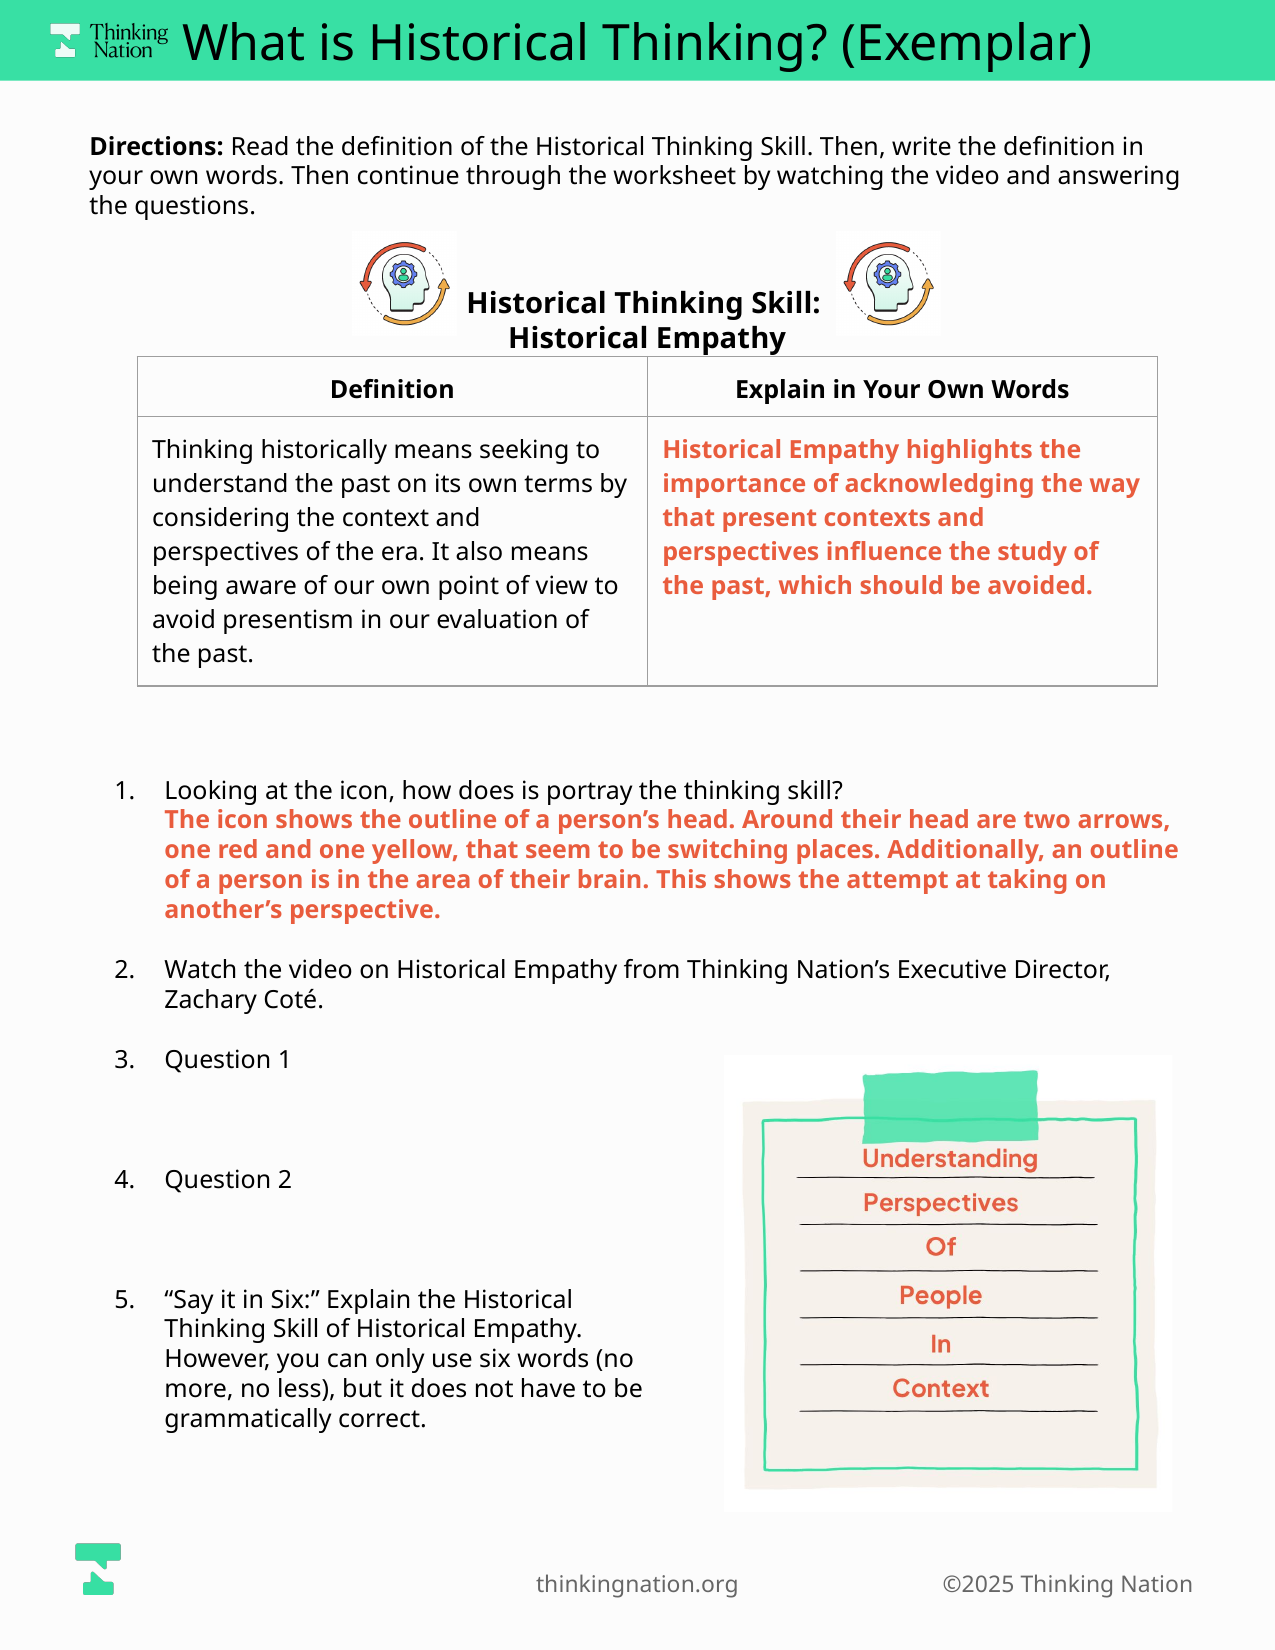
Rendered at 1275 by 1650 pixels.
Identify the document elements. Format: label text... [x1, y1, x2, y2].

text_box What is Historical Thinking? (Exemplar) [0, 0, 1275, 81]
picture [62, 1533, 134, 1605]
picture [723, 1055, 1173, 1512]
picture [352, 231, 457, 336]
text_box [456, 1534, 1275, 1613]
table_header Explain in Your Own Words [648, 357, 1157, 416]
table_header Definition [138, 357, 647, 416]
picture [836, 231, 941, 336]
text_box Directions: Read the definition of the Historical Thinking Skill. Then, write the definition in your own words. Then continue through the worksheet by watching the video and answering the questions. Historical Thinking Skill: Historical Empathy Looking at the icon, how does is portray the thinking skill? The icon shows the outline of a person’s head. Around their head are two arrows, one red and one yellow, that seem to be switching places. Additionally, an outline of a person is in the area of their brain. This shows the attempt at taking on another’s perspective. Watch the video on Historical Empathy from Thinking Nation’s Executive Director, Zachary Coté. Question 1 Question 2 “Say it in Six:” Explain the Historical Thinking Skill of Historical Empathy. However, you can only use six words (no more, no less), but it does not have to be grammatically correct. [74, 114, 1221, 1513]
picture [36, 12, 172, 69]
table_cell Thinking historically means seeking to understand the past on its own terms by considering the context and perspectives of the era. It also means being aware of our own point of view to avoid presentism in our evaluation of the past. [138, 417, 647, 685]
table_cell Historical Empathy highlights the importance of acknowledging the way that present contexts and perspectives influence the study of the past, which should be avoided. [648, 417, 1157, 685]
